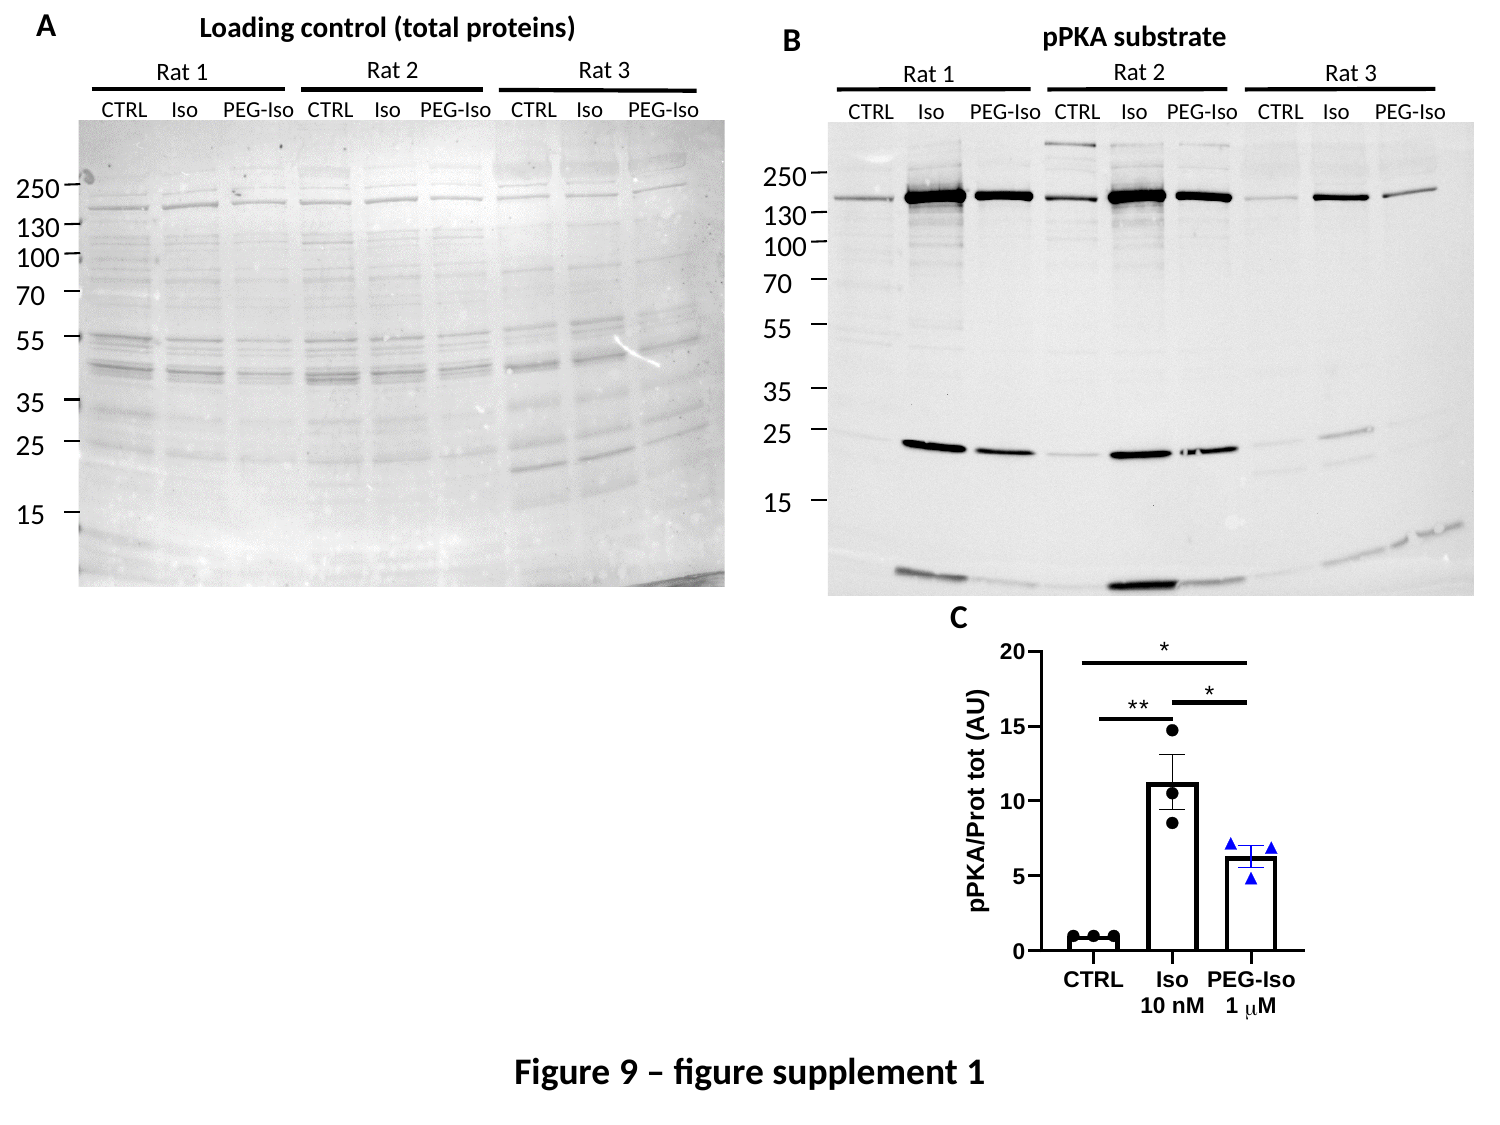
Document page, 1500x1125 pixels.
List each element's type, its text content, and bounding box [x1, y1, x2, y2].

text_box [0, 0, 1474, 1056]
text_box Figure 9 – figure supplement 1 [411, 1056, 1089, 1100]
